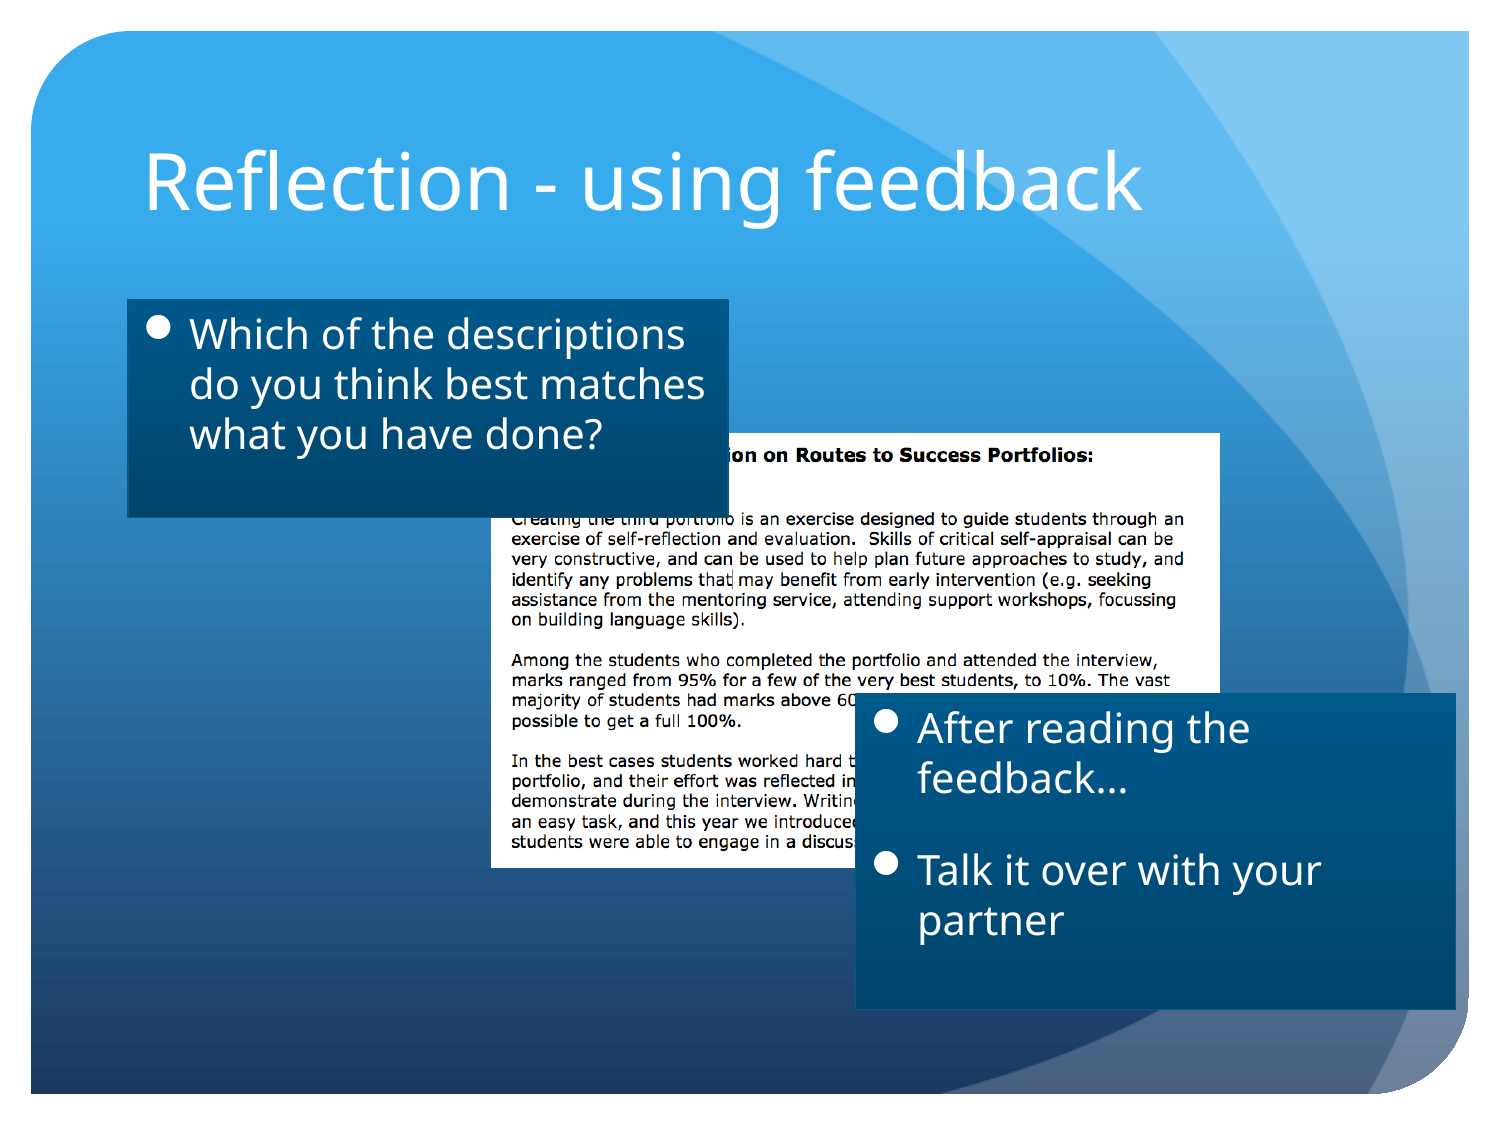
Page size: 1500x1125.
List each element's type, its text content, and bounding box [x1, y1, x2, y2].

list After reading the feedback… Talk it over with your partner [855, 693, 1456, 1010]
picture [24, 30, 1473, 1094]
title Reflection - using feedback [127, 62, 1372, 234]
list Which of the descriptions do you think best matches what you have done? [127, 299, 729, 518]
